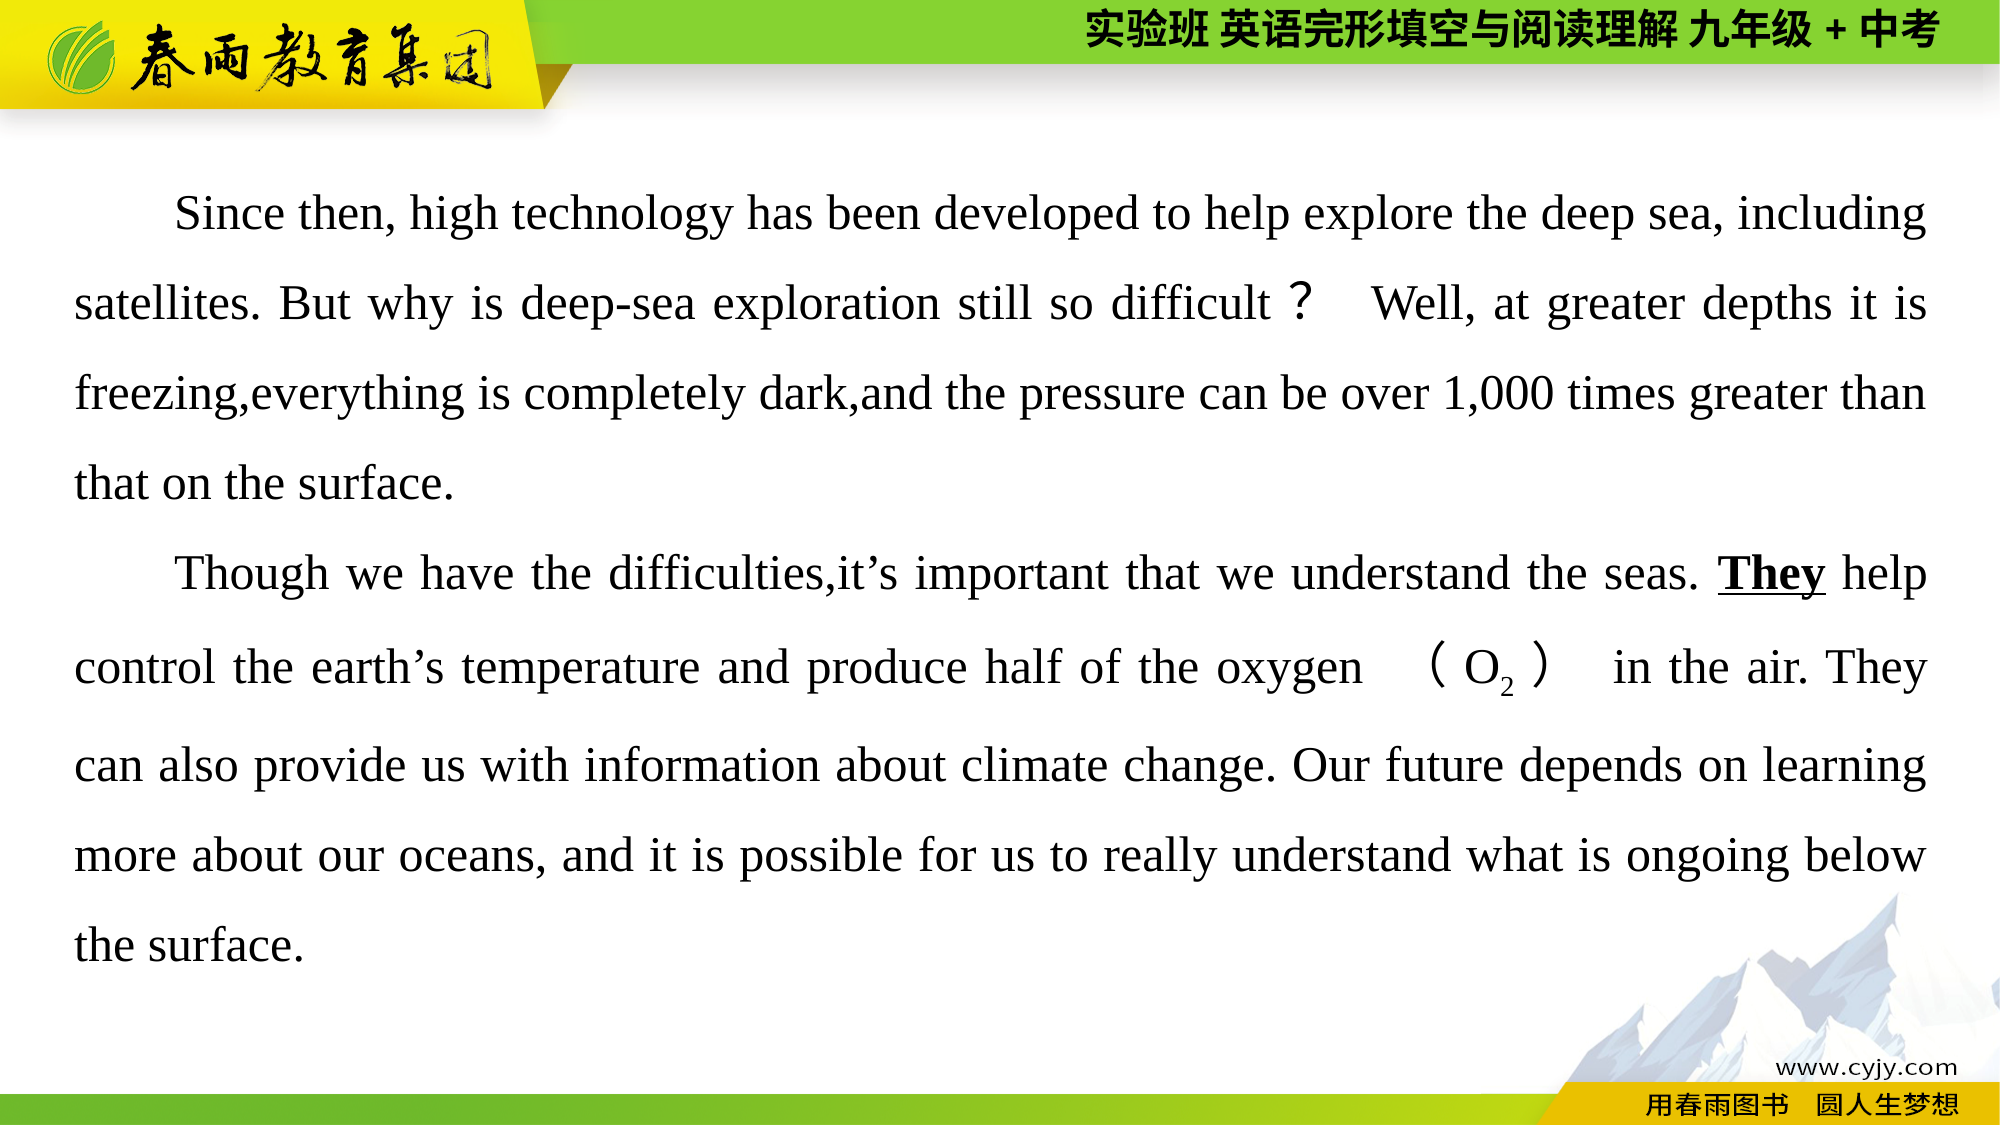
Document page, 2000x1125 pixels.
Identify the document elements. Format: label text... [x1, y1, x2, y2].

list Since then, high technology has been developed to help explore the deep sea, including satellites. But why is deep-sea exploration still so difficult？ Well, at greater depths it is freezing,everything is completely dark,and the pressure can be over 1,000 times greater than that on the surface. Though we have the difficulties,it’s important that we understand the seas. They help control the earth’s temperature and produce half of the oxygen （O2） in the air. They can also provide us with information about climate change. Our future depends on learning more about our oceans, and it is possible for us to really understand what is ongoing below the surface. [59, 141, 1944, 975]
picture [0, 0, 2000, 1125]
